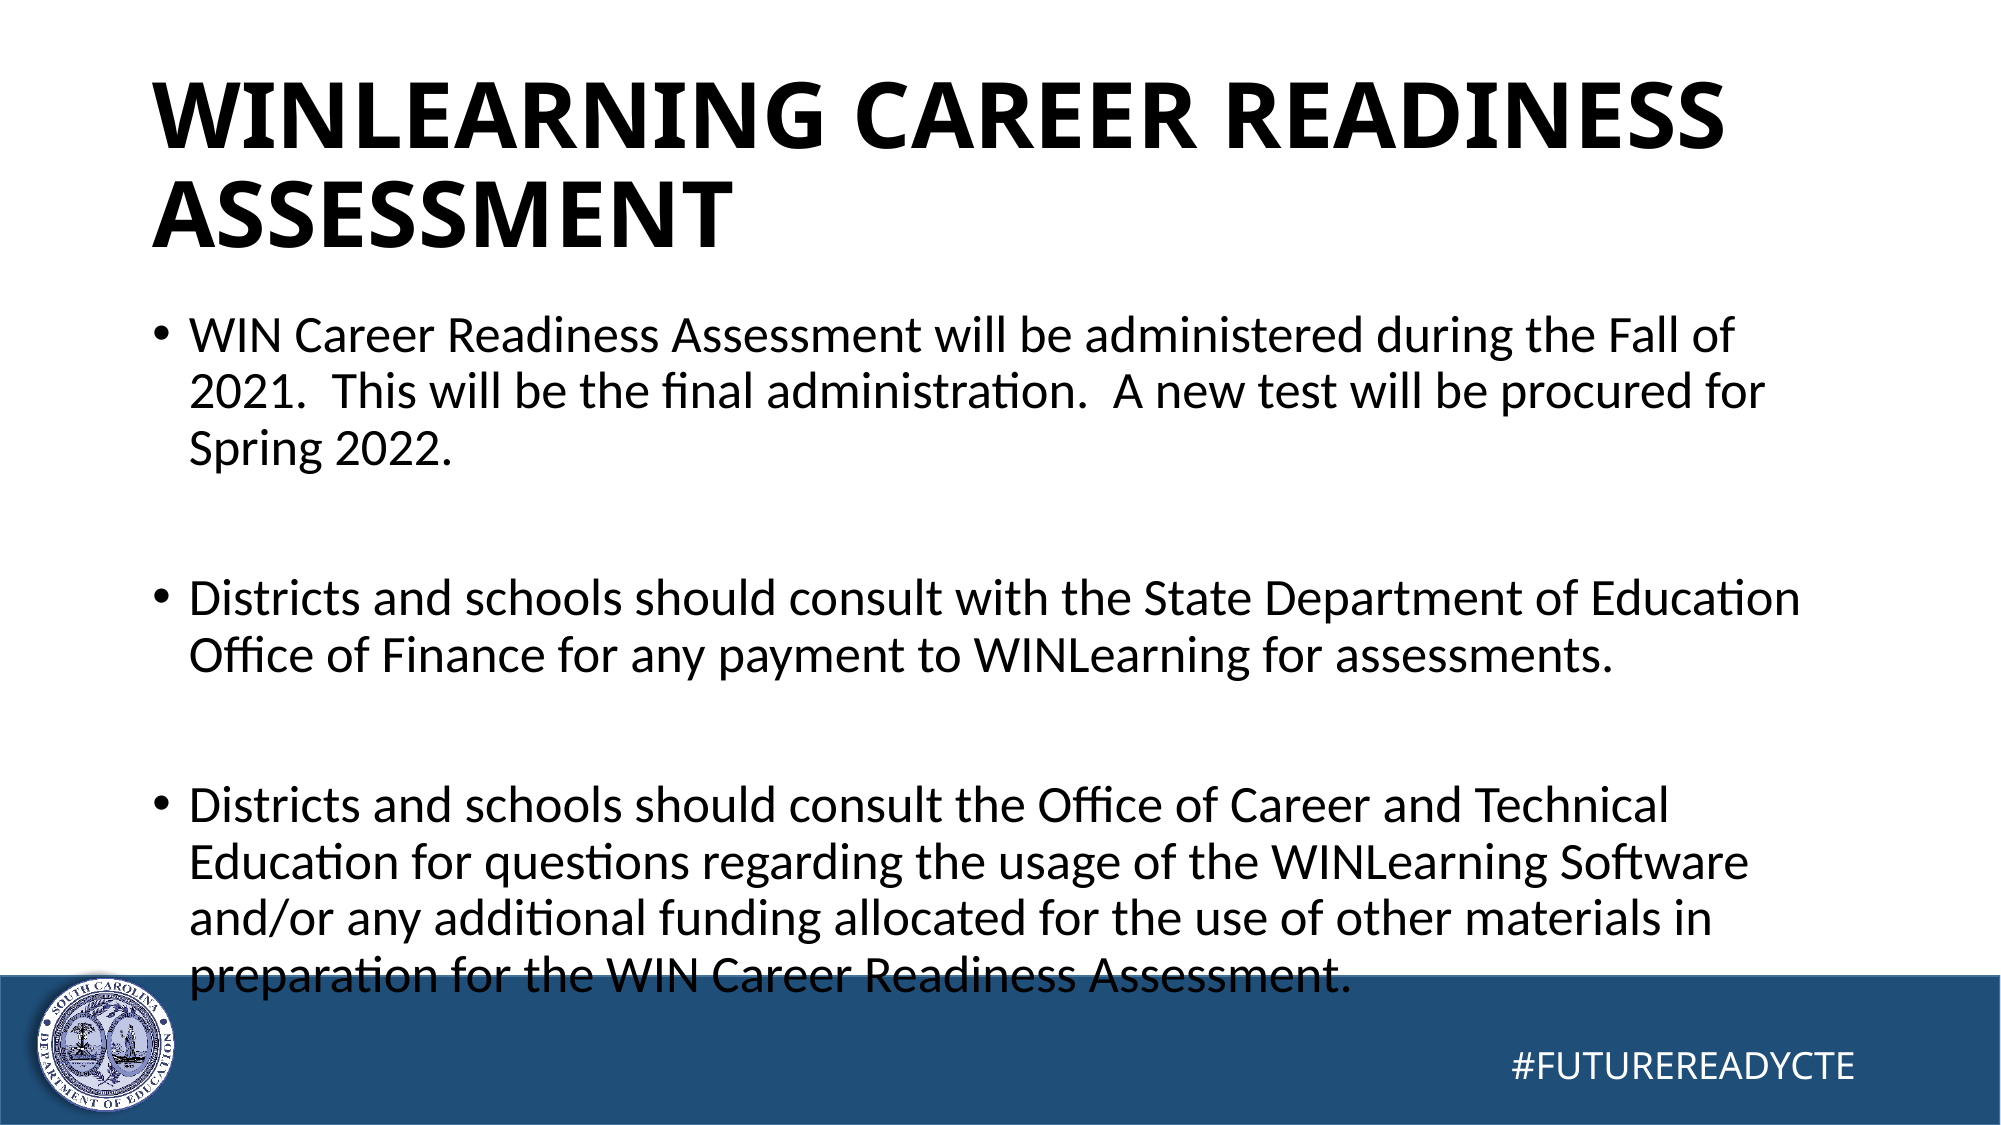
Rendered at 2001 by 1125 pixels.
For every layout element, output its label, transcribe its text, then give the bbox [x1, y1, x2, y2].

list WIN Career Readiness Assessment will be administered during the Fall of 2021. This will be the final administration. A new test will be procured for Spring 2022. Districts and schools should consult with the State Department of Education Office of Finance for any payment to WINLearning for assessments. Districts and schools should consult the Office of Career and Technical Education for questions regarding the usage of the WINLearning Software and/or any additional funding allocated for the use of other materials in preparation for the WIN Career Readiness Assessment. [137, 299, 1863, 1014]
picture [35, 976, 175, 1113]
title WINLEARNING CAREER READINESS ASSESSMENT [137, 59, 1863, 278]
